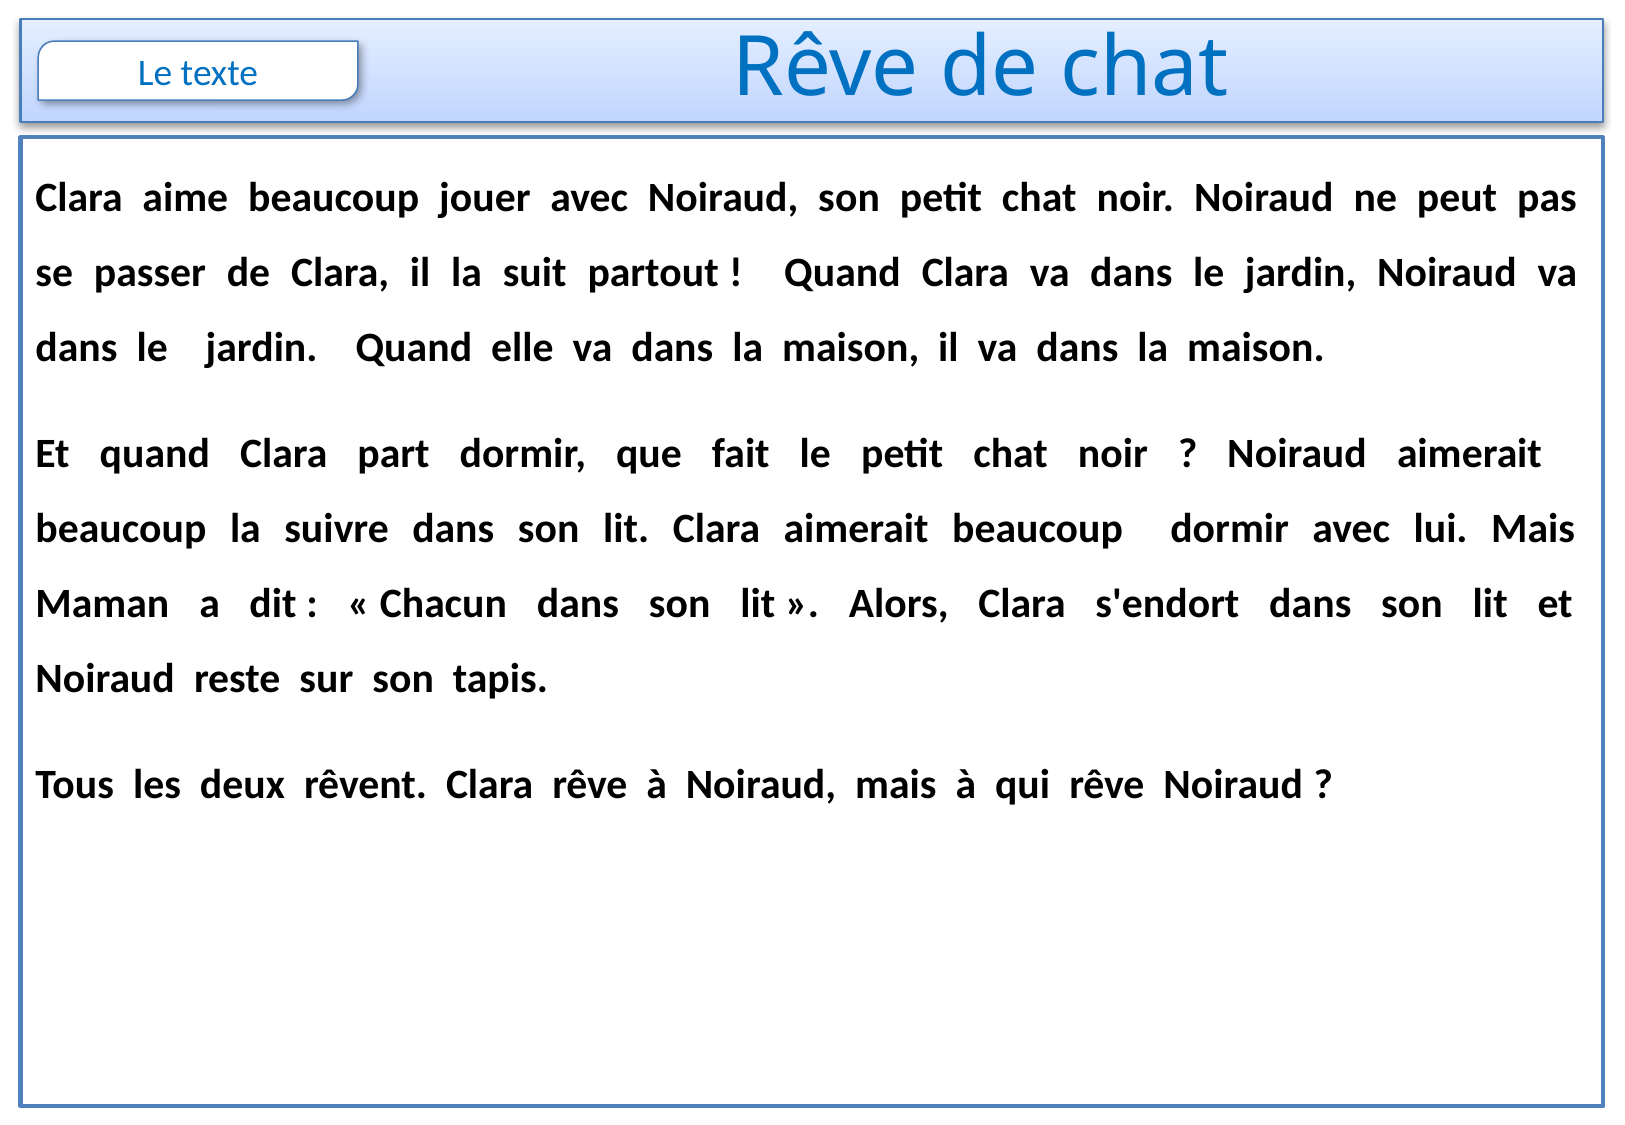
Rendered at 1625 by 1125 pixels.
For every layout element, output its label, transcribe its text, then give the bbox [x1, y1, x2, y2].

title Rêve de chat [357, 4, 1604, 120]
list Clara aime beaucoup jouer avec Noiraud, son petit chat noir. Noiraud ne peut pas se passer de Clara, il la suit partout ! Quand Clara va dans le jardin, Noiraud va dans le jardin. Quand elle va dans la maison, il va dans la maison. Et quand Clara part dormir, que fait le petit chat noir ? Noiraud aimerait beaucoup la suivre dans son lit. Clara aimerait beaucoup dormir avec lui. Mais Maman a dit : « Chacun dans son lit ». Alors, Clara s'endort dans son lit et Noiraud reste sur son tapis. Tous les deux rêvent. Clara rêve à Noiraud, mais à qui rêve Noiraud ? [18, 135, 1605, 1108]
